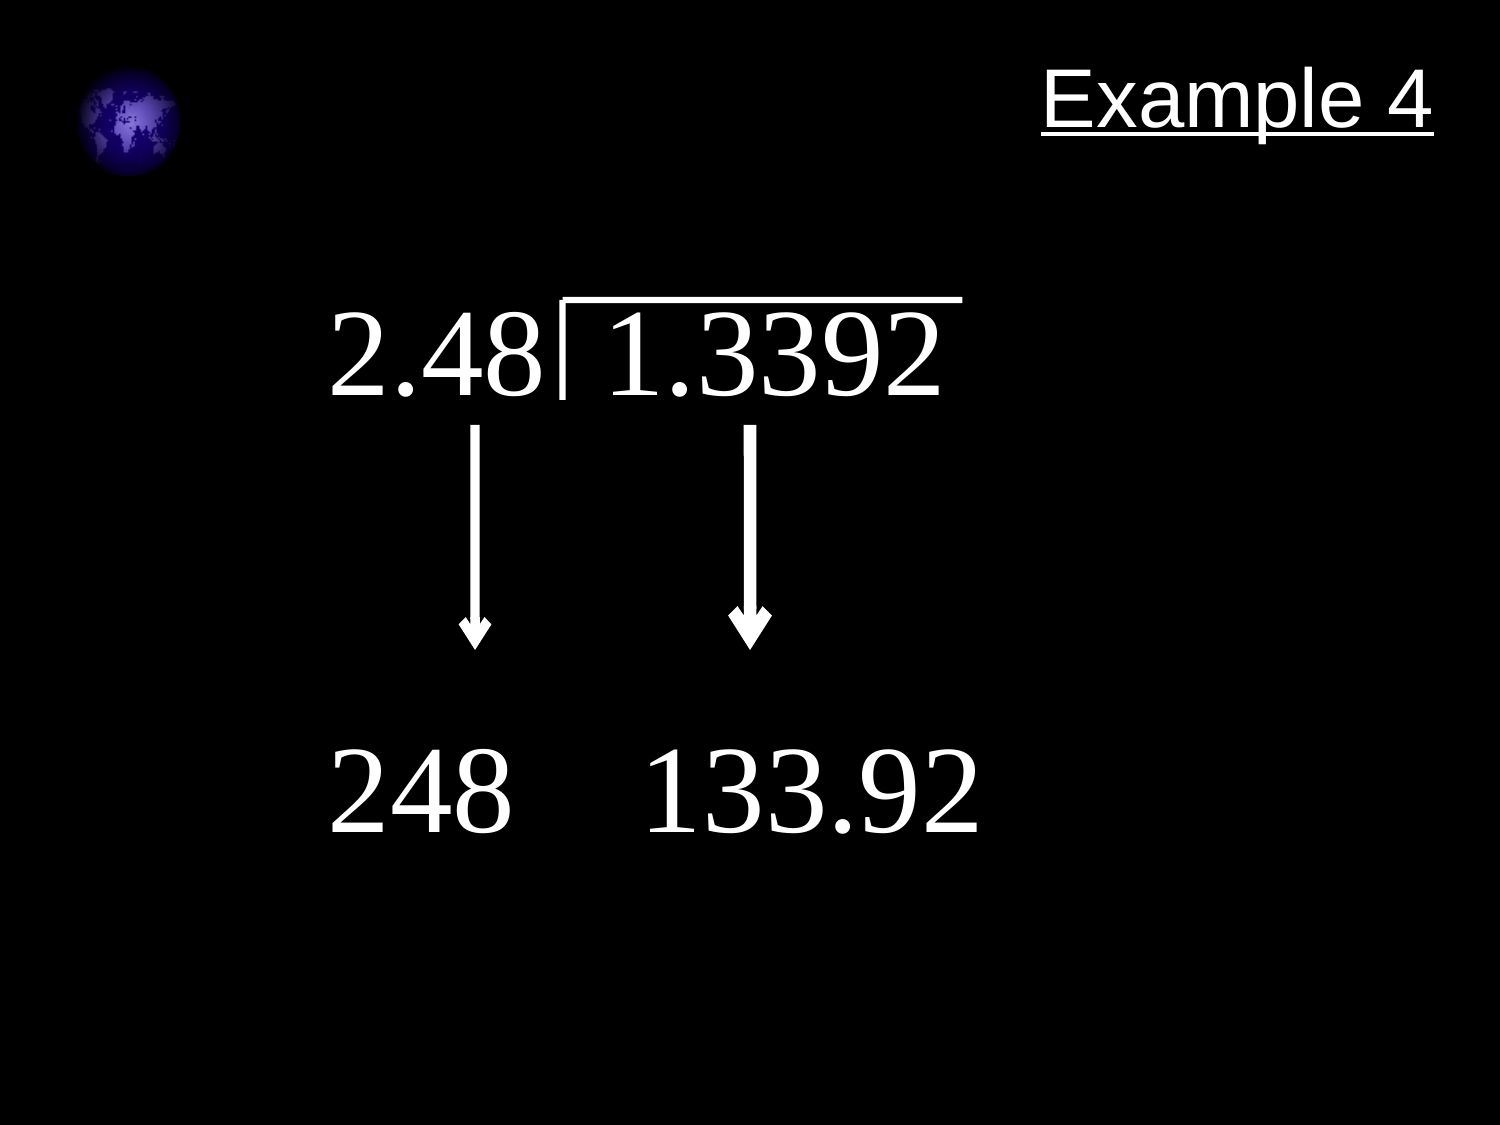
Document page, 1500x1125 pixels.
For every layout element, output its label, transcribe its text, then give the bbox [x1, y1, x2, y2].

picture [0, 0, 251, 250]
text_box 1.3392 [587, 262, 1000, 428]
text_box [467, 424, 483, 650]
text_box [742, 424, 758, 650]
text_box 133.92 [624, 699, 1075, 865]
text_box 2.48 [312, 262, 587, 428]
text_box 248 [312, 699, 550, 865]
title Example 4 [974, 0, 1500, 188]
